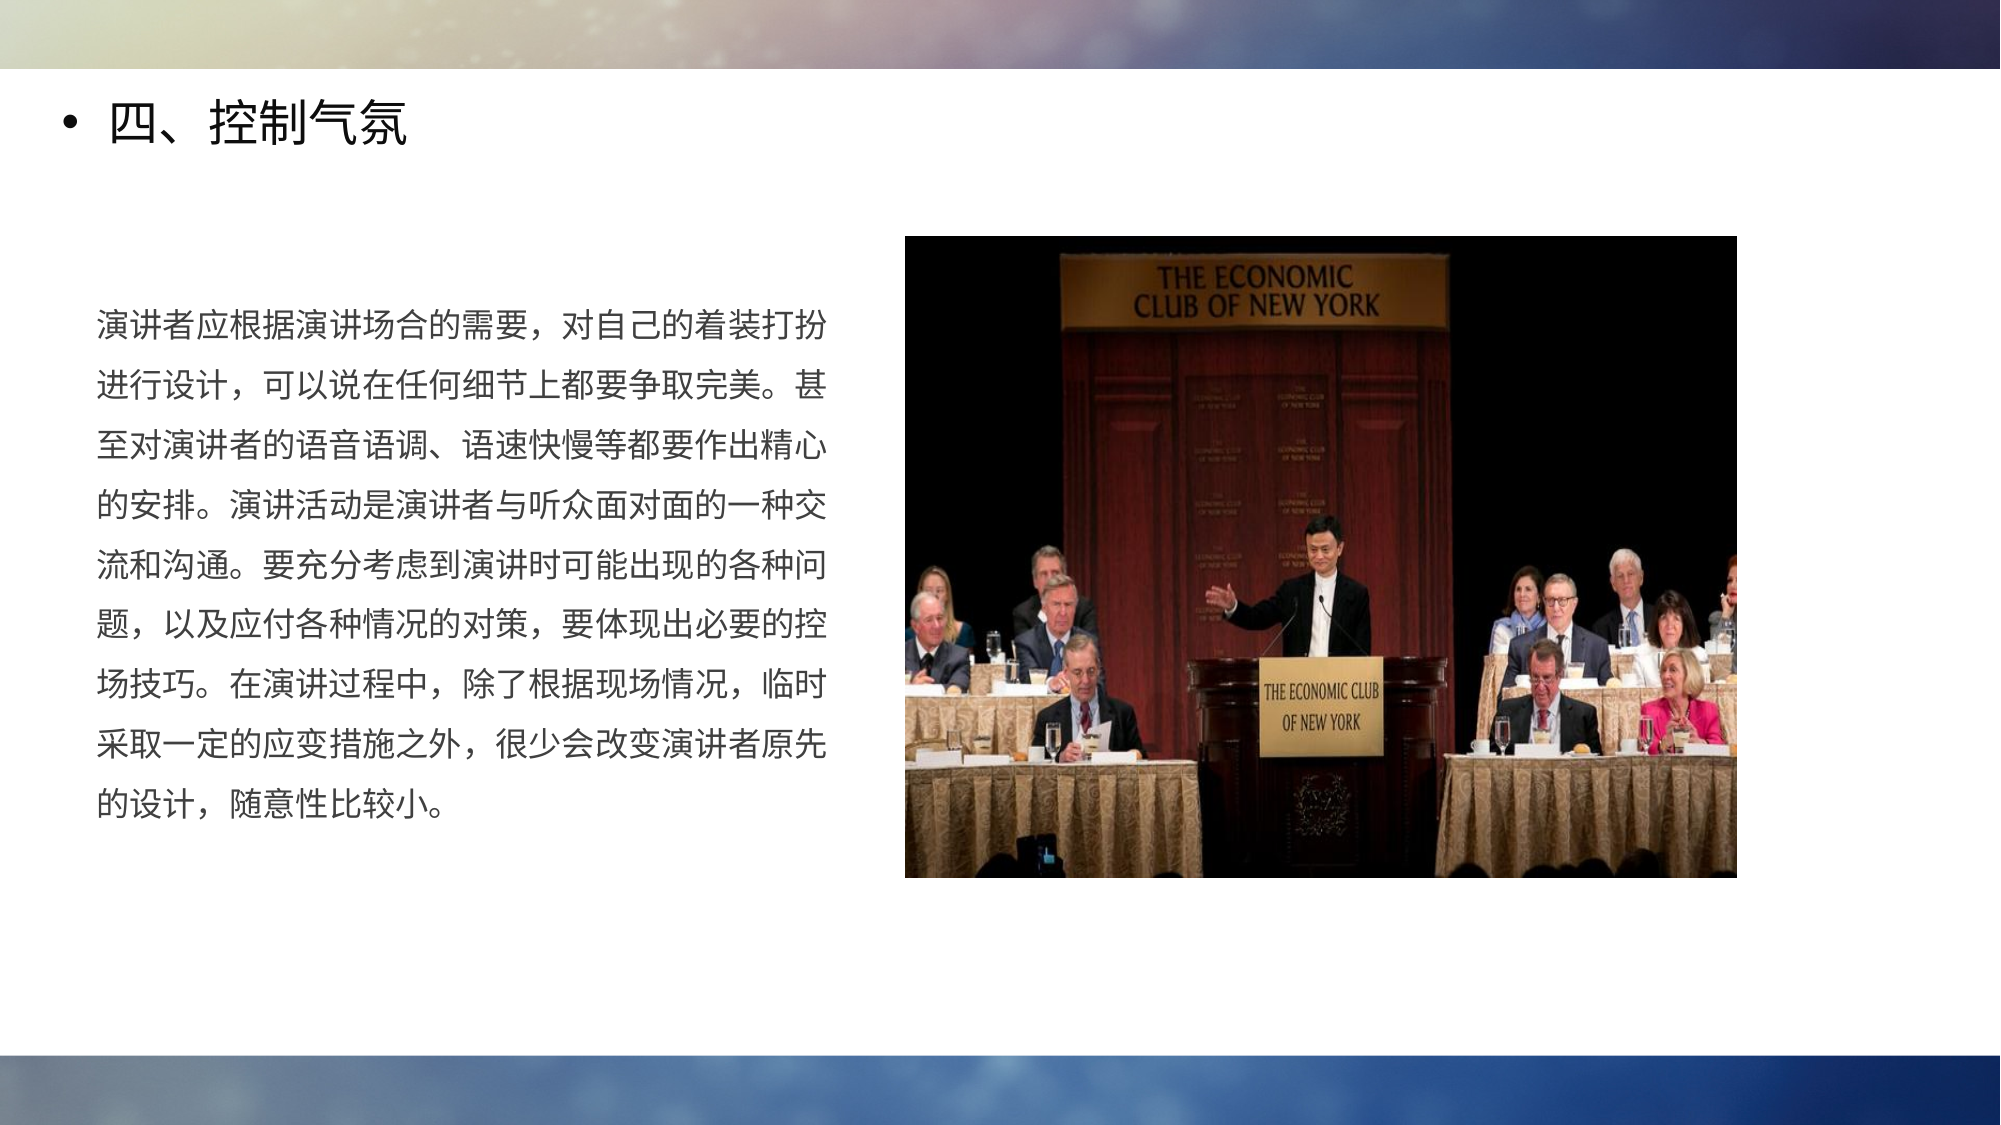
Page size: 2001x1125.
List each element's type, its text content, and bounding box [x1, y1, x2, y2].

picture [0, 0, 2000, 69]
picture [0, 1056, 2000, 1125]
picture [905, 236, 1737, 878]
text_box 演讲者应根据演讲场合的需要，对自己的着装打扮进行设计，可以说在任何细节上都要争取完美。甚至对演讲者的语音语调、语速快慢等都要作出精心的安排。演讲活动是演讲者与听众面对面的一种交流和沟通。要充分考虑到演讲时可能出现的各种问题，以及应付各种情况的对策，要体现出必要的控场技巧。在演讲过程中，除了根据现场情况，临时采取一定的应变措施之外，很少会改变演讲者原先的设计，随意性比较小。 [81, 276, 852, 831]
text_box 四、控制气氛 [46, 84, 794, 160]
